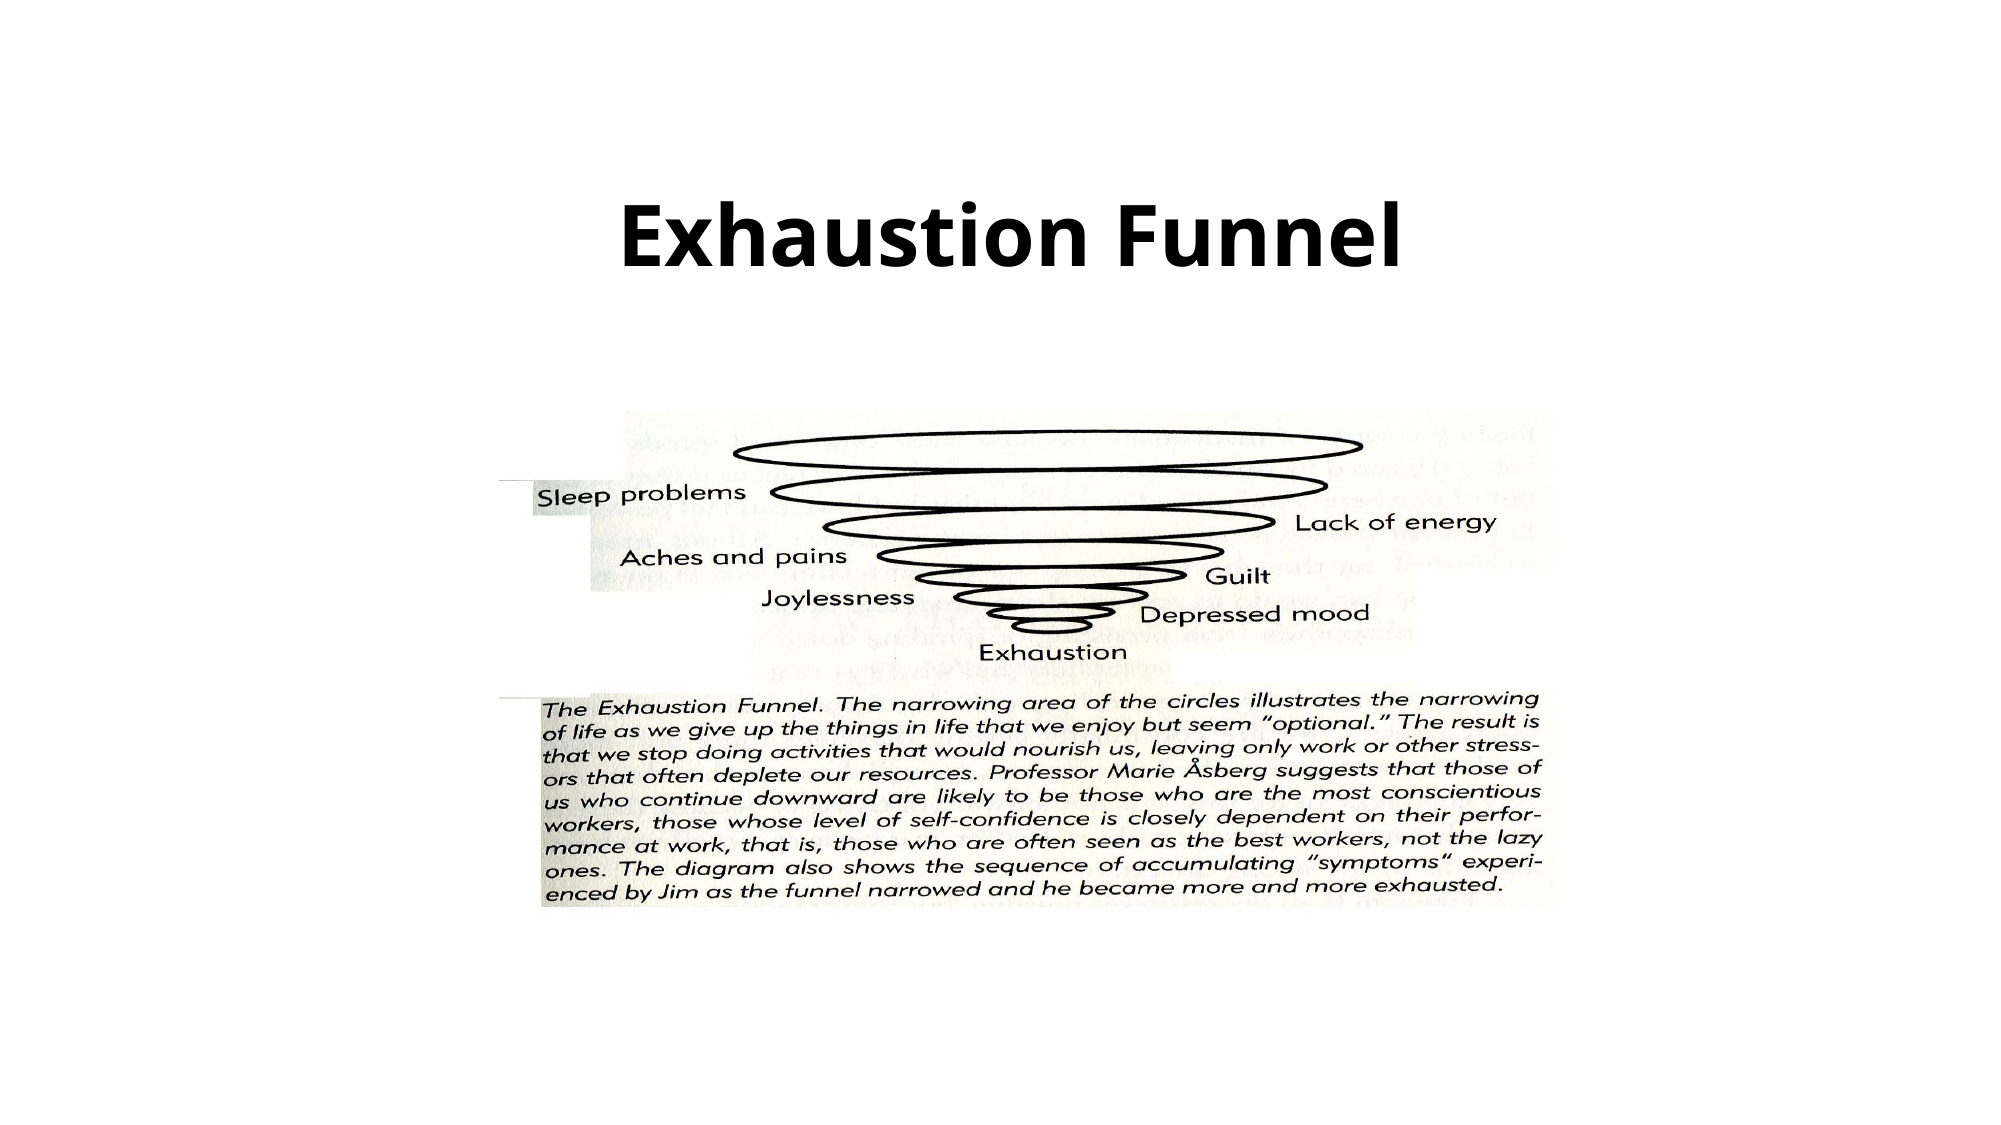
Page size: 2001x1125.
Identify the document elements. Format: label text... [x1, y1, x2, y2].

title Exhaustion Funnel [249, 184, 1750, 292]
picture [498, 332, 1554, 984]
